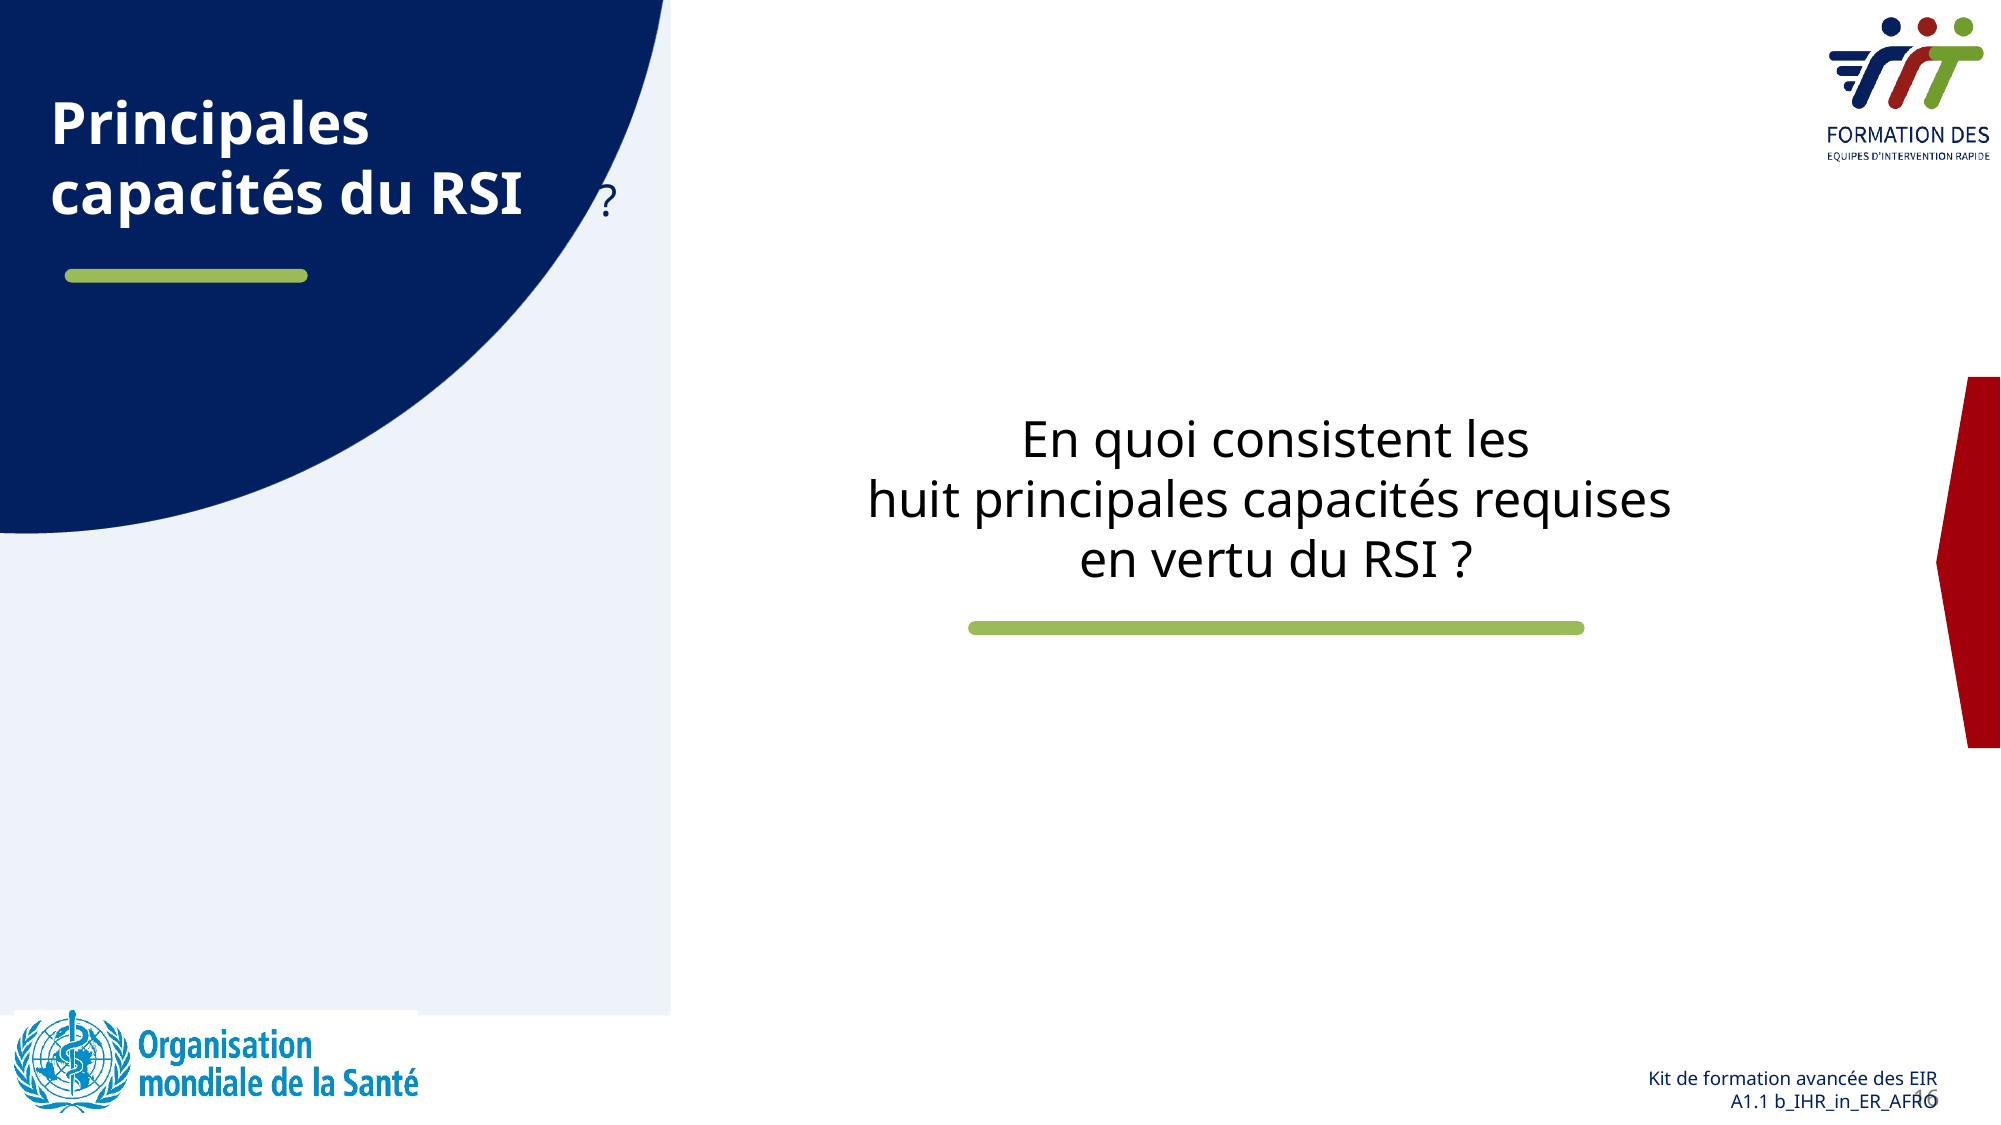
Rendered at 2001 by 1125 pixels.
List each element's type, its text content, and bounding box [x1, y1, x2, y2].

picture [1827, 16, 1990, 162]
text_box En quoi consistent les huit principales capacités requises en vertu du RSI ? [776, 399, 1777, 595]
picture [14, 1010, 418, 1113]
text_box [968, 621, 1585, 636]
text_box [64, 268, 308, 283]
picture [75, 1029, 82, 1041]
text_box Principales capacités du RSI [45, 78, 622, 234]
picture [0, 0, 670, 538]
title En quoi consistent les huit principales capacités requises en vertu du RSI ? [85, 42, 623, 361]
